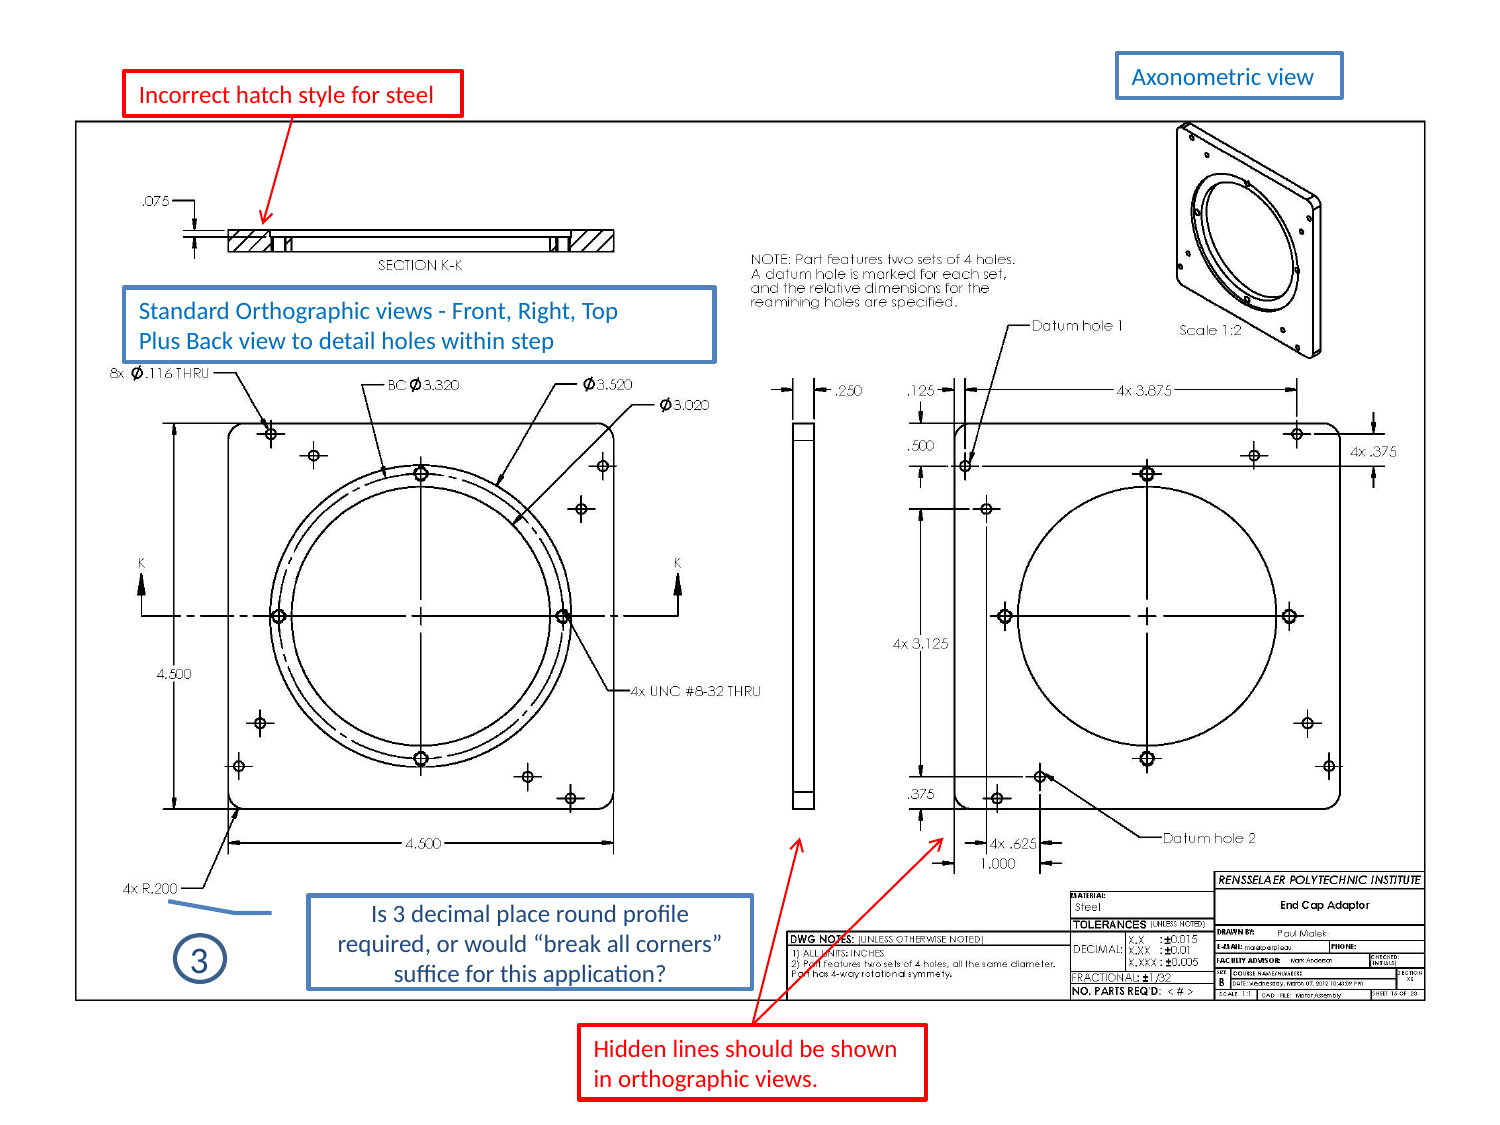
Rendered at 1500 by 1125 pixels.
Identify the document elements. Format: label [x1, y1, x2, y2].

text_box [262, 116, 294, 226]
text_box [802, 837, 944, 1026]
picture [21, 0, 1479, 1125]
text_box [752, 837, 801, 1026]
